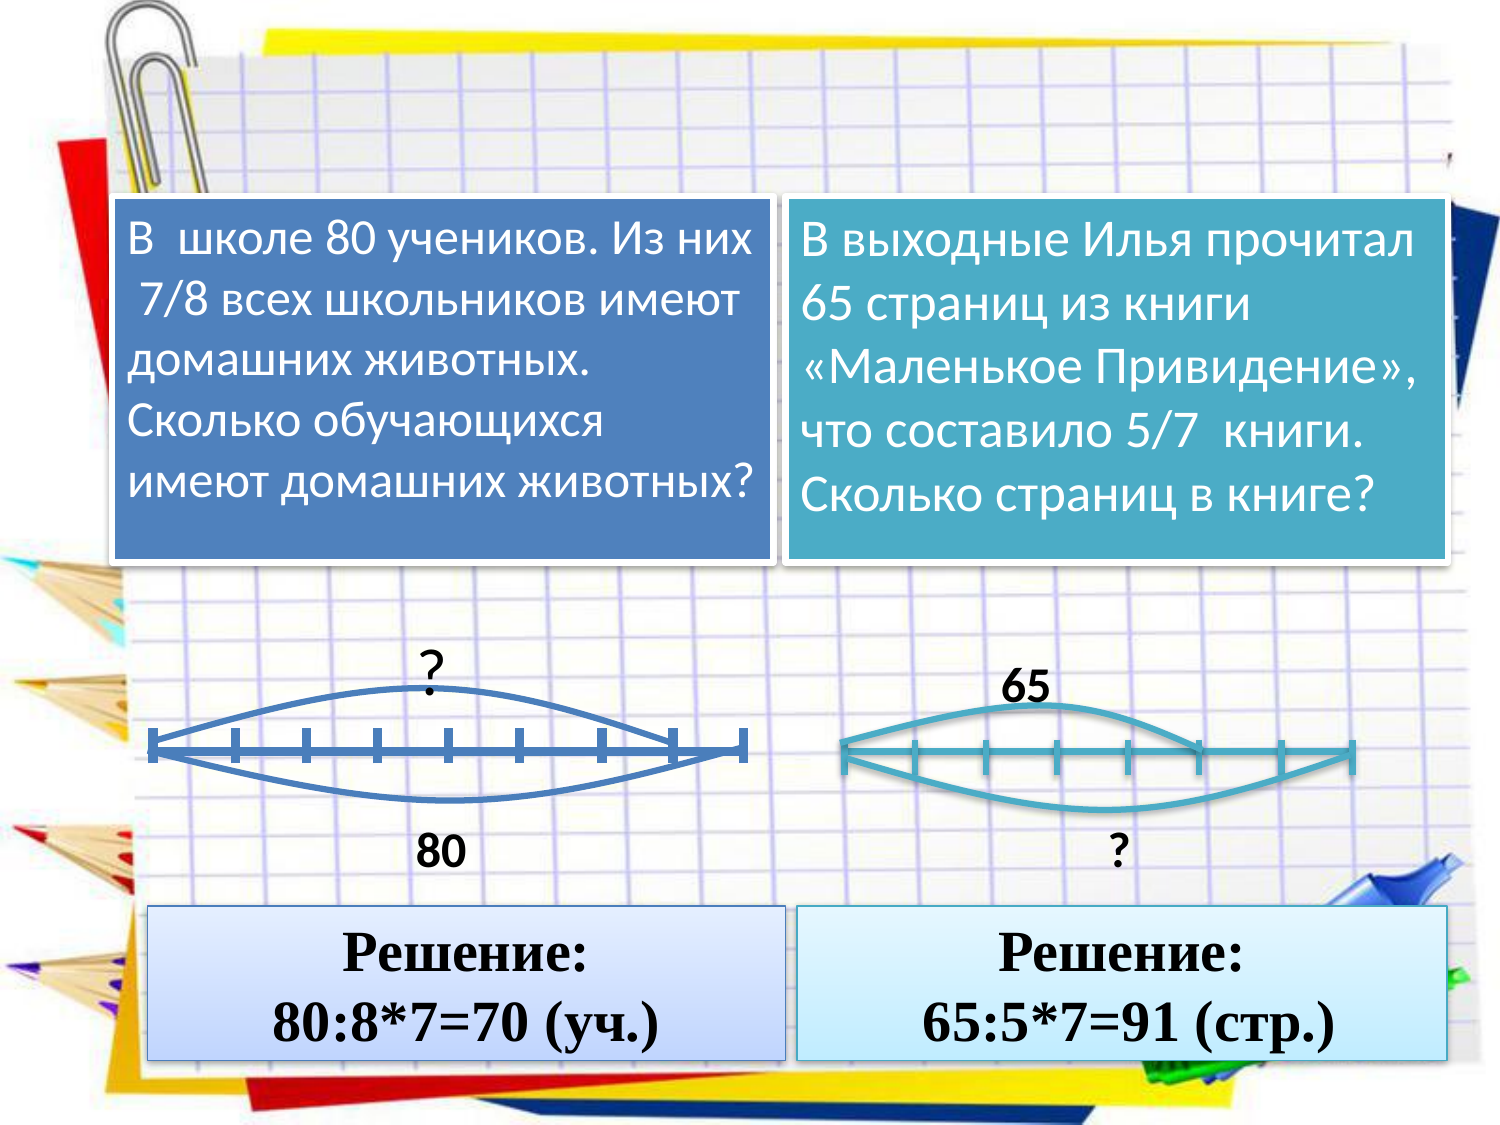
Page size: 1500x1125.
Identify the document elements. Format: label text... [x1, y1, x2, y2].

text_box Решение: 80:8*7=70 (уч.) [147, 905, 786, 1061]
list В выходные Илья прочитал 65 страниц из книги «Маленькое Привидение», что составило 5/7 книги. Сколько страниц в книге? [782, 193, 1451, 566]
list В школе 80 учеников. Из них 7/8 всех школьников имеют домашних животных. Сколько обучающихся имеют домашних животных? [109, 193, 777, 566]
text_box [147, 621, 744, 887]
picture [0, 0, 1500, 1125]
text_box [839, 644, 1353, 887]
text_box Решение: 65:5*7=91 (стр.) [796, 905, 1448, 1061]
